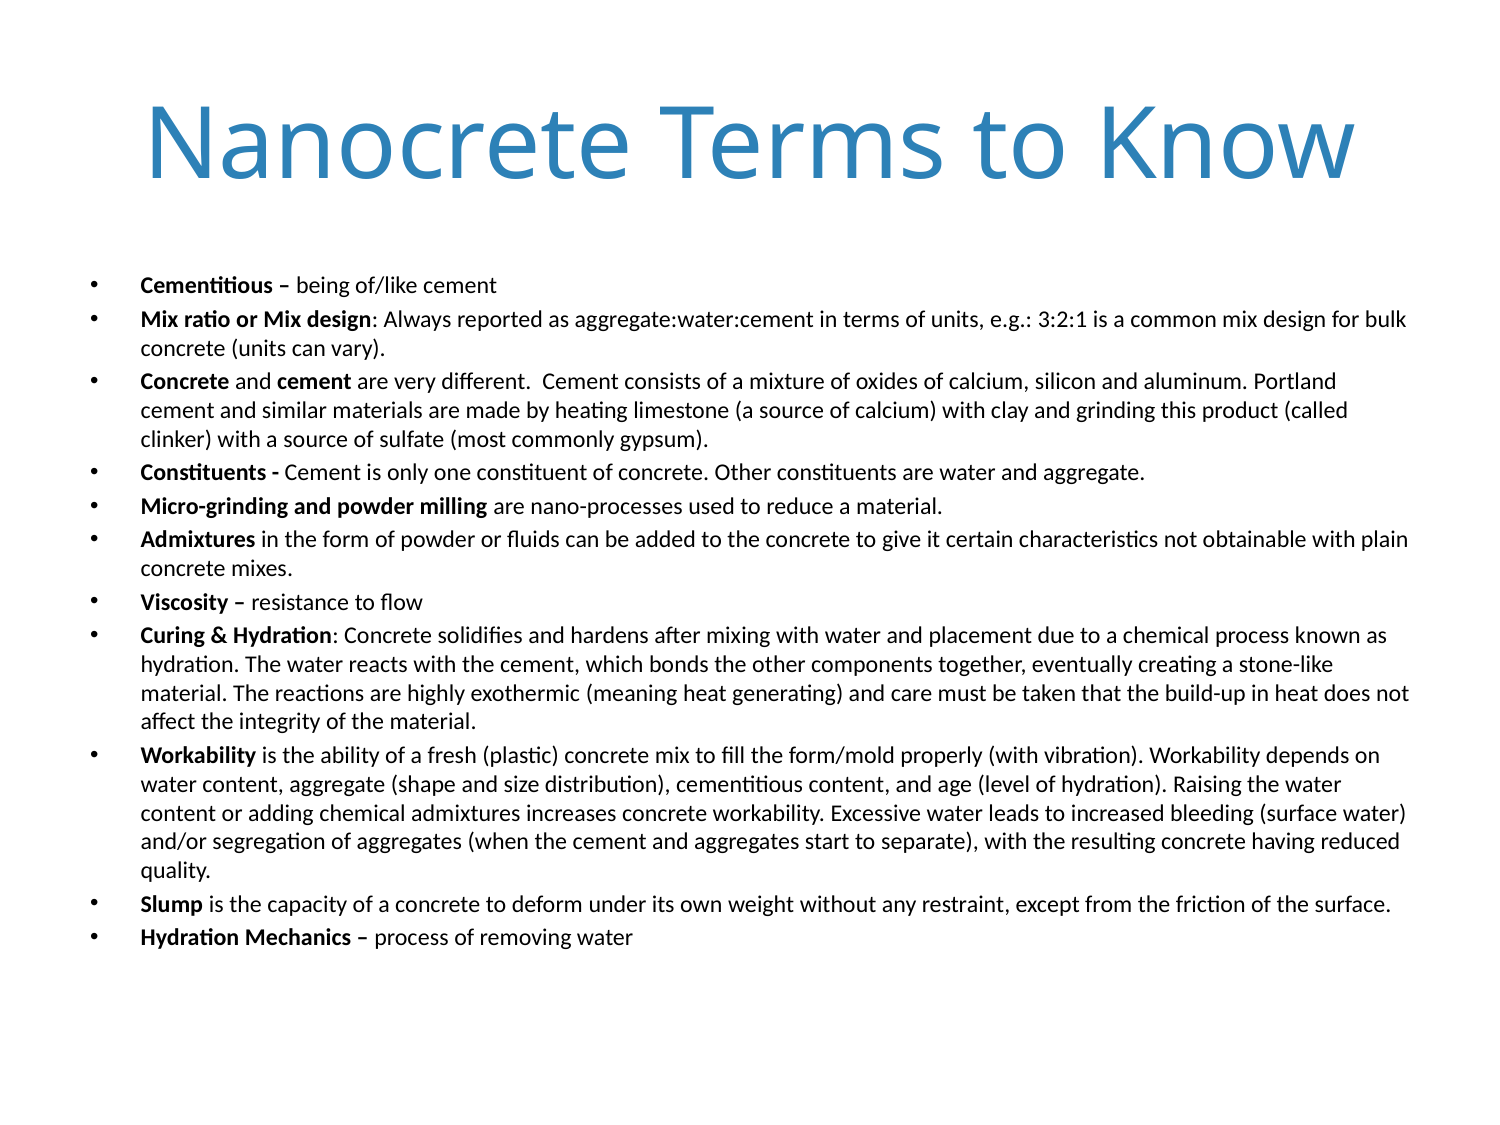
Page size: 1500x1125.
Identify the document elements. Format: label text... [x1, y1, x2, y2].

list Cementitious – being of/like cement Mix ratio or Mix design: Always reported as aggregate:water:cement in terms of units, e.g.: 3:2:1 is a common mix design for bulk concrete (units can vary). Concrete and cement are very different. Cement consists of a mixture of oxides of calcium, silicon and aluminum. Portland cement and similar materials are made by heating limestone (a source of calcium) with clay and grinding this product (called clinker) with a source of sulfate (most commonly gypsum). Constituents - Cement is only one constituent of concrete. Other constituents are water and aggregate. Micro-grinding and powder milling are nano-processes used to reduce a material. Admixtures in the form of powder or fluids can be added to the concrete to give it certain characteristics not obtainable with plain concrete mixes. Viscosity – resistance to flow Curing & Hydration: Concrete solidifies and hardens after mixing with water and placement due to a chemical process known as hydration. The water reacts with the cement, which bonds the other components together, eventually creating a stone-like material. The reactions are highly exothermic (meaning heat generating) and care must be taken that the build-up in heat does not affect the integrity of the material. Workability is the ability of a fresh (plastic) concrete mix to fill the form/mold properly (with vibration). Workability depends on water content, aggregate (shape and size distribution), cementitious content, and age (level of hydration). Raising the water content or adding chemical admixtures increases concrete workability. Excessive water leads to increased bleeding (surface water) and/or segregation of aggregates (when the cement and aggregates start to separate), with the resulting concrete having reduced quality. Slump is the capacity of a concrete to deform under its own weight without any restraint, except from the friction of the surface. Hydration Mechanics – process of removing water [75, 262, 1425, 1005]
title Nanocrete Terms to Know [75, 45, 1425, 233]
